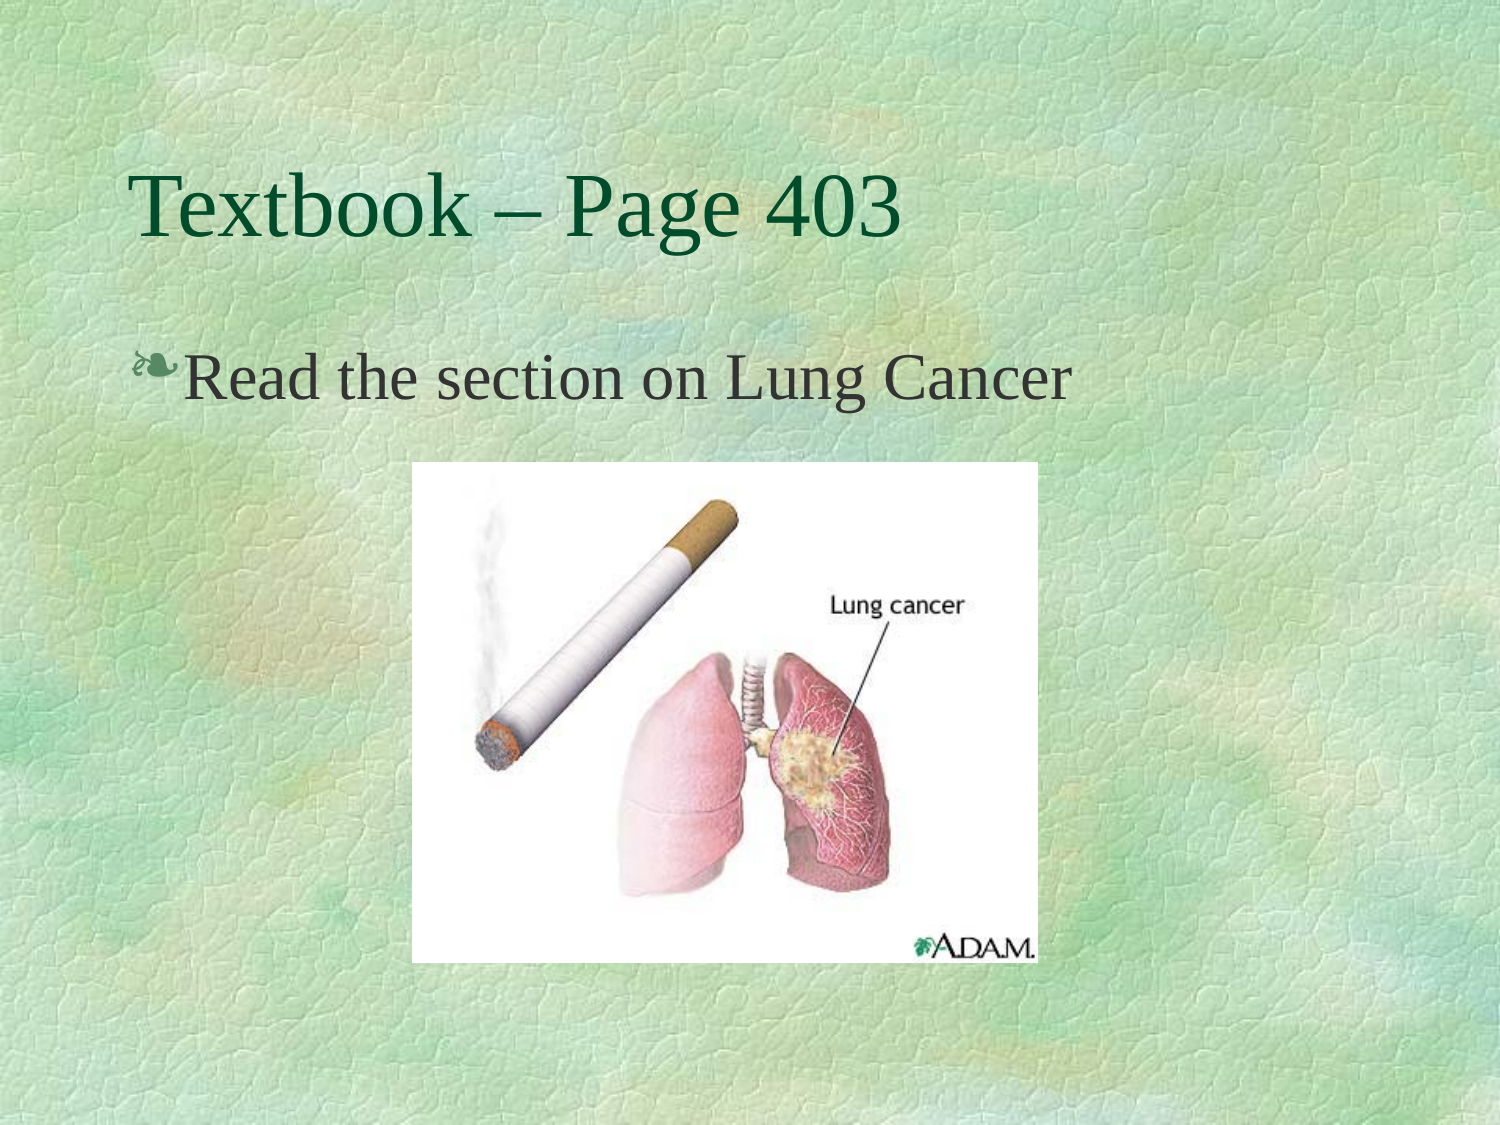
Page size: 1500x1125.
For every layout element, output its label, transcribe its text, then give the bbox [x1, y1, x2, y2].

picture [0, 0, 1500, 1125]
list Read the section on Lung Cancer [112, 324, 1388, 1001]
title Textbook – Page 403 [112, 74, 1388, 263]
